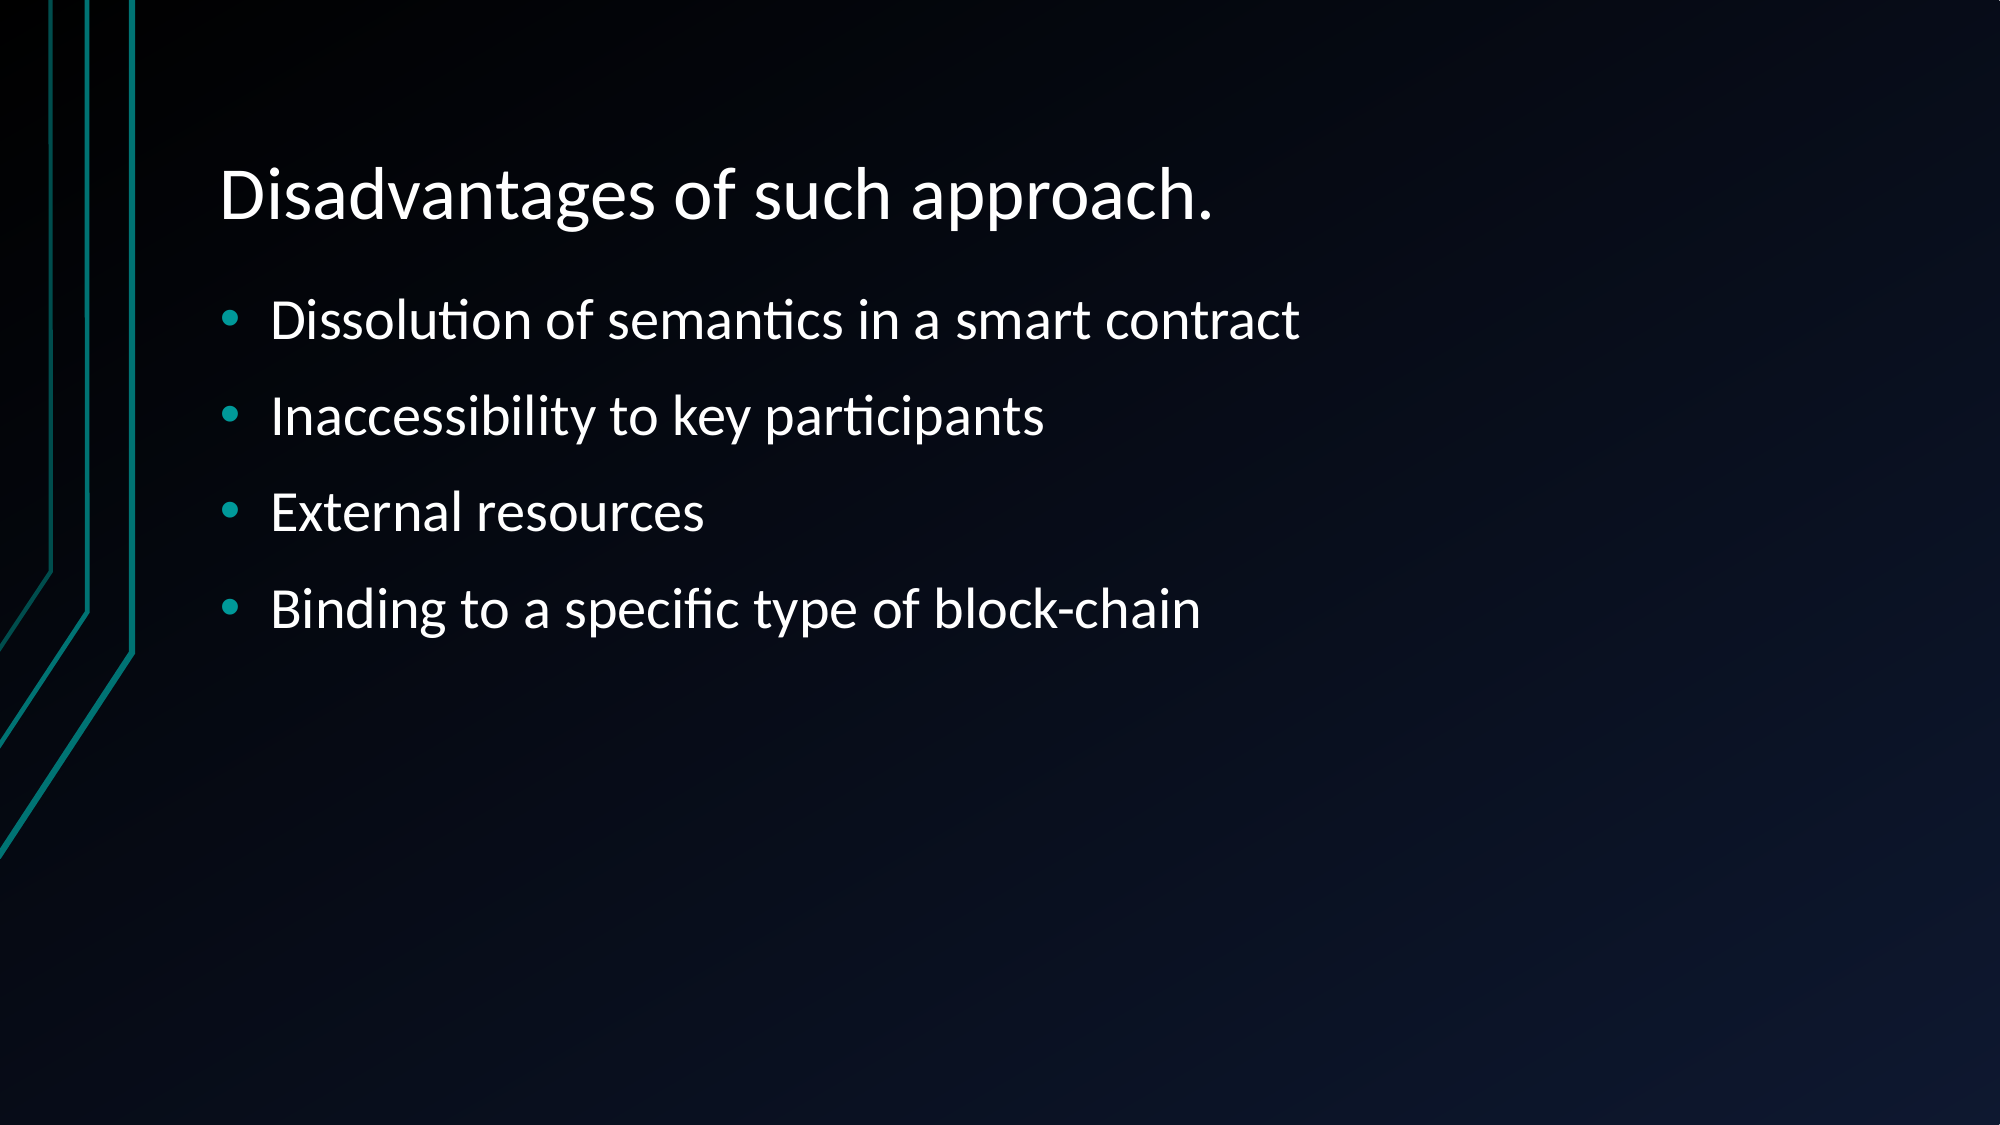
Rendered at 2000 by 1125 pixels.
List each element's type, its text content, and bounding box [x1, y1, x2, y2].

list Dissolution of semantics in a smart contract Inaccessibility to key participants External resources Binding to a specific type of block-chain [199, 279, 1900, 1012]
title Disadvantages of such approach. [199, 45, 1900, 246]
